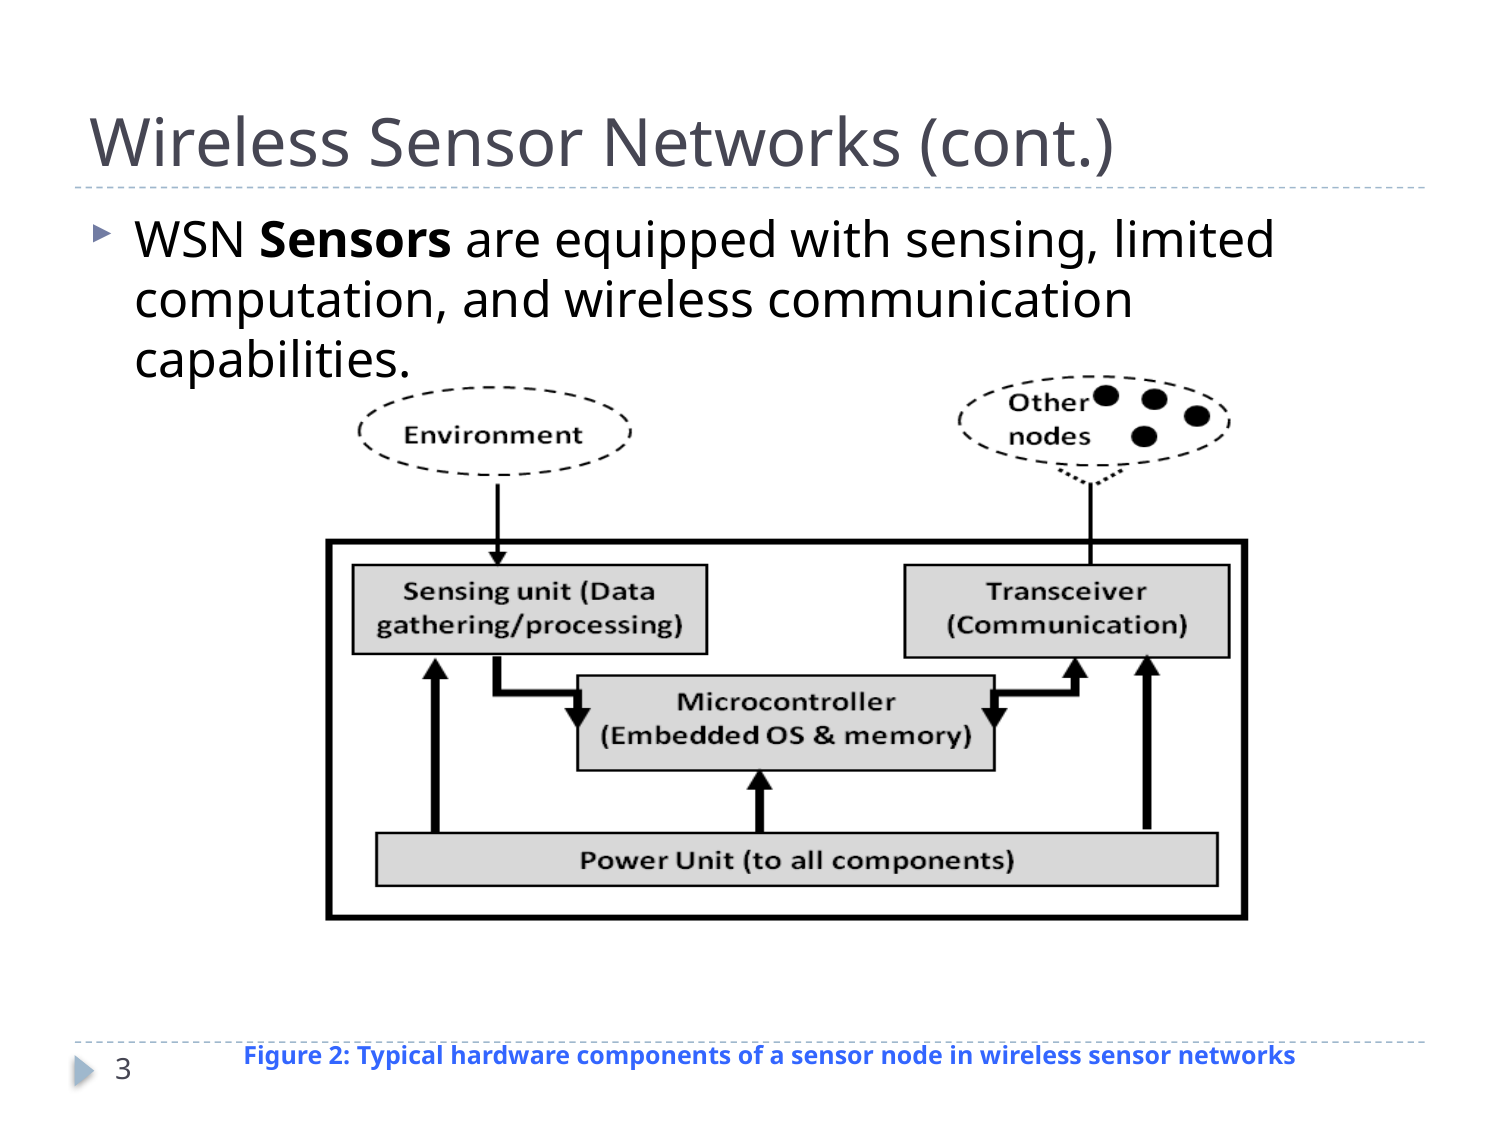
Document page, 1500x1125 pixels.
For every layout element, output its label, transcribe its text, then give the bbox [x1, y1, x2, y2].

picture [324, 374, 1251, 923]
list WSN Sensors are equipped with sensing, limited computation, and wireless communication capabilities. [75, 200, 1425, 1010]
text_box Figure 2: Typical hardware components of a sensor node in wireless sensor networks [131, 1032, 1417, 1077]
slide_number 3 [100, 1042, 426, 1103]
title Wireless Sensor Networks (cont.) [75, 24, 1425, 188]
